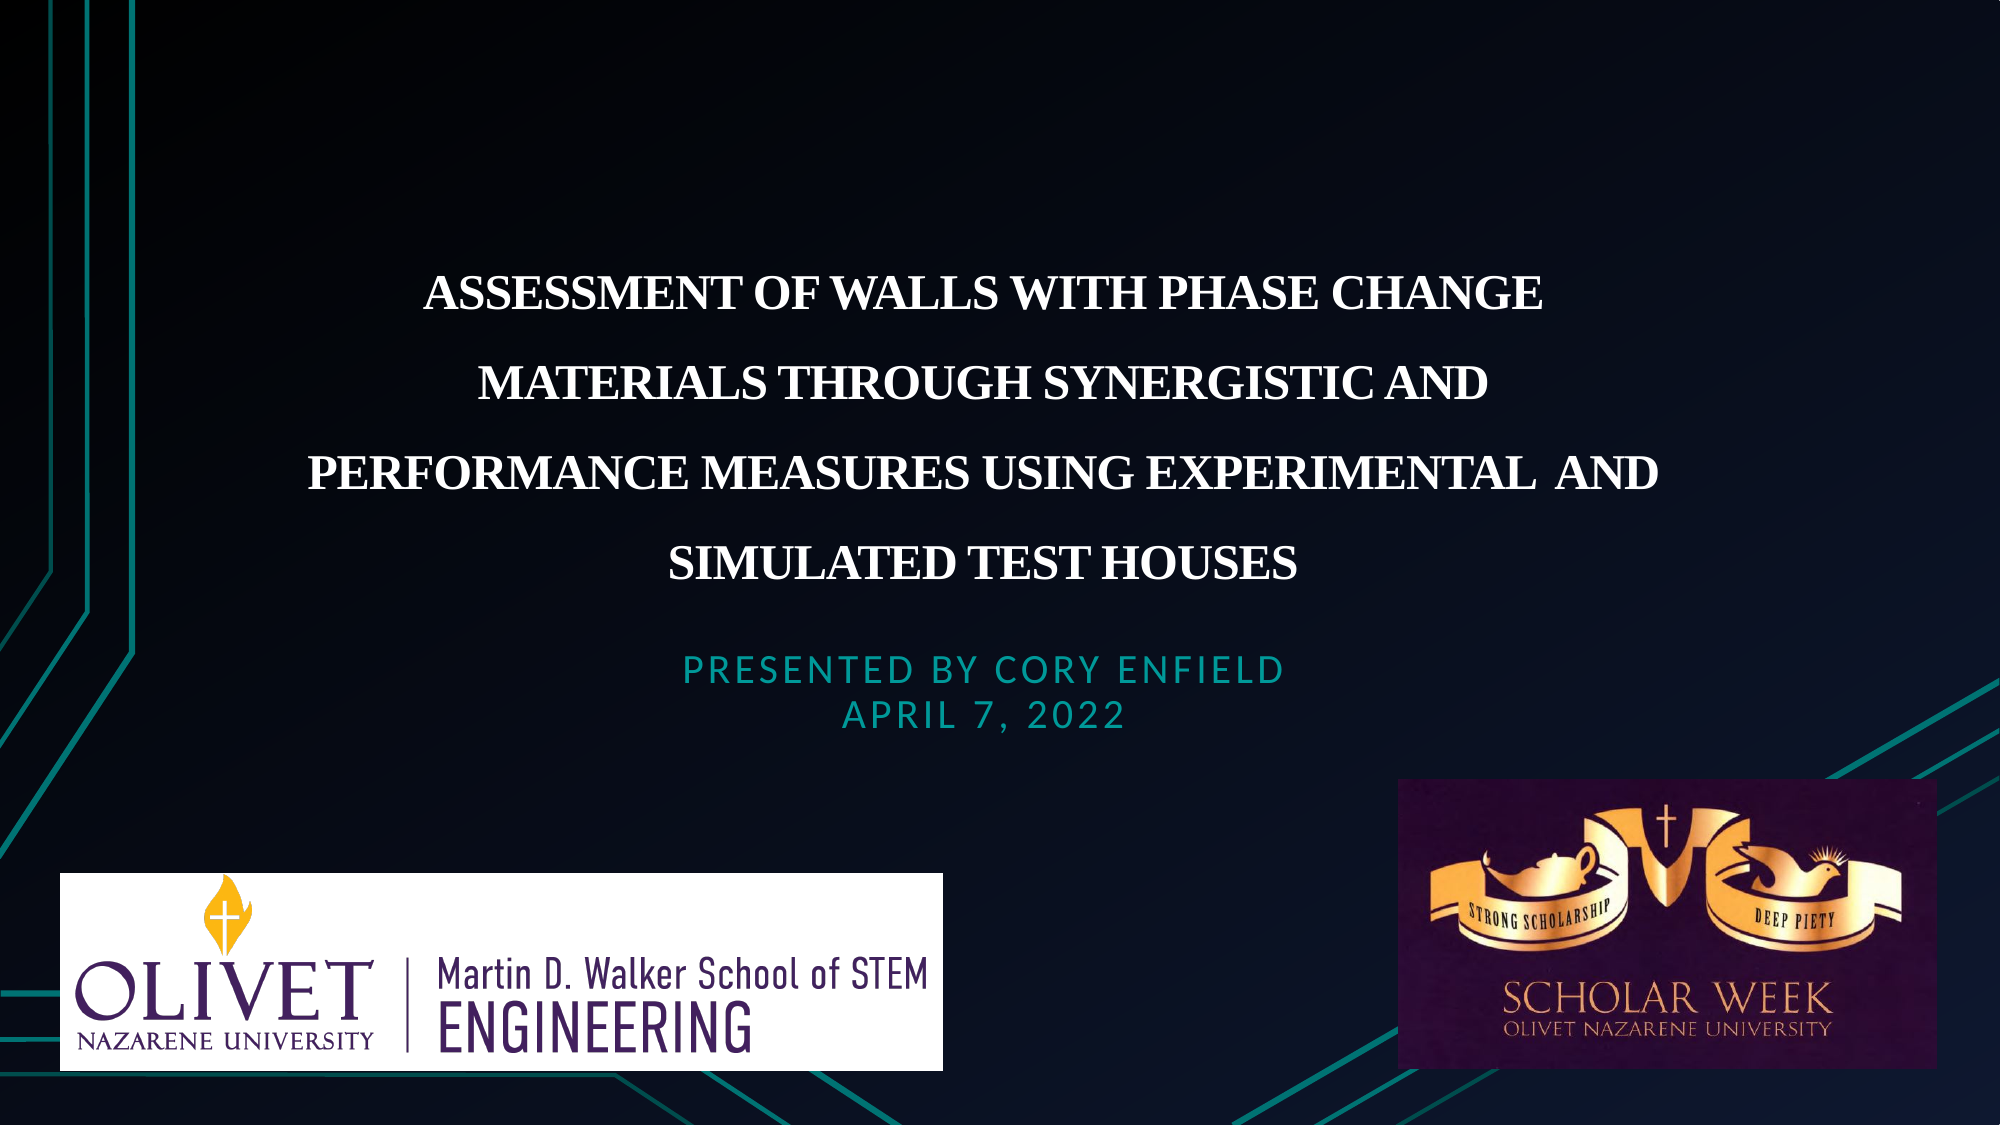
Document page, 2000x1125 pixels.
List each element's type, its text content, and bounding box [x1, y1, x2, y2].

picture [74, 874, 929, 1069]
picture [1398, 779, 1938, 1069]
text_box [60, 873, 75, 1071]
title Assessment of Walls with Phase Change Materials through Synergistic and Performance Measures using Experimental and Simulated Test Houses [266, 212, 1700, 600]
text_box [935, 873, 943, 1071]
subtitle Presented by Cory Enfield April 7, 2022 [266, 637, 1700, 775]
